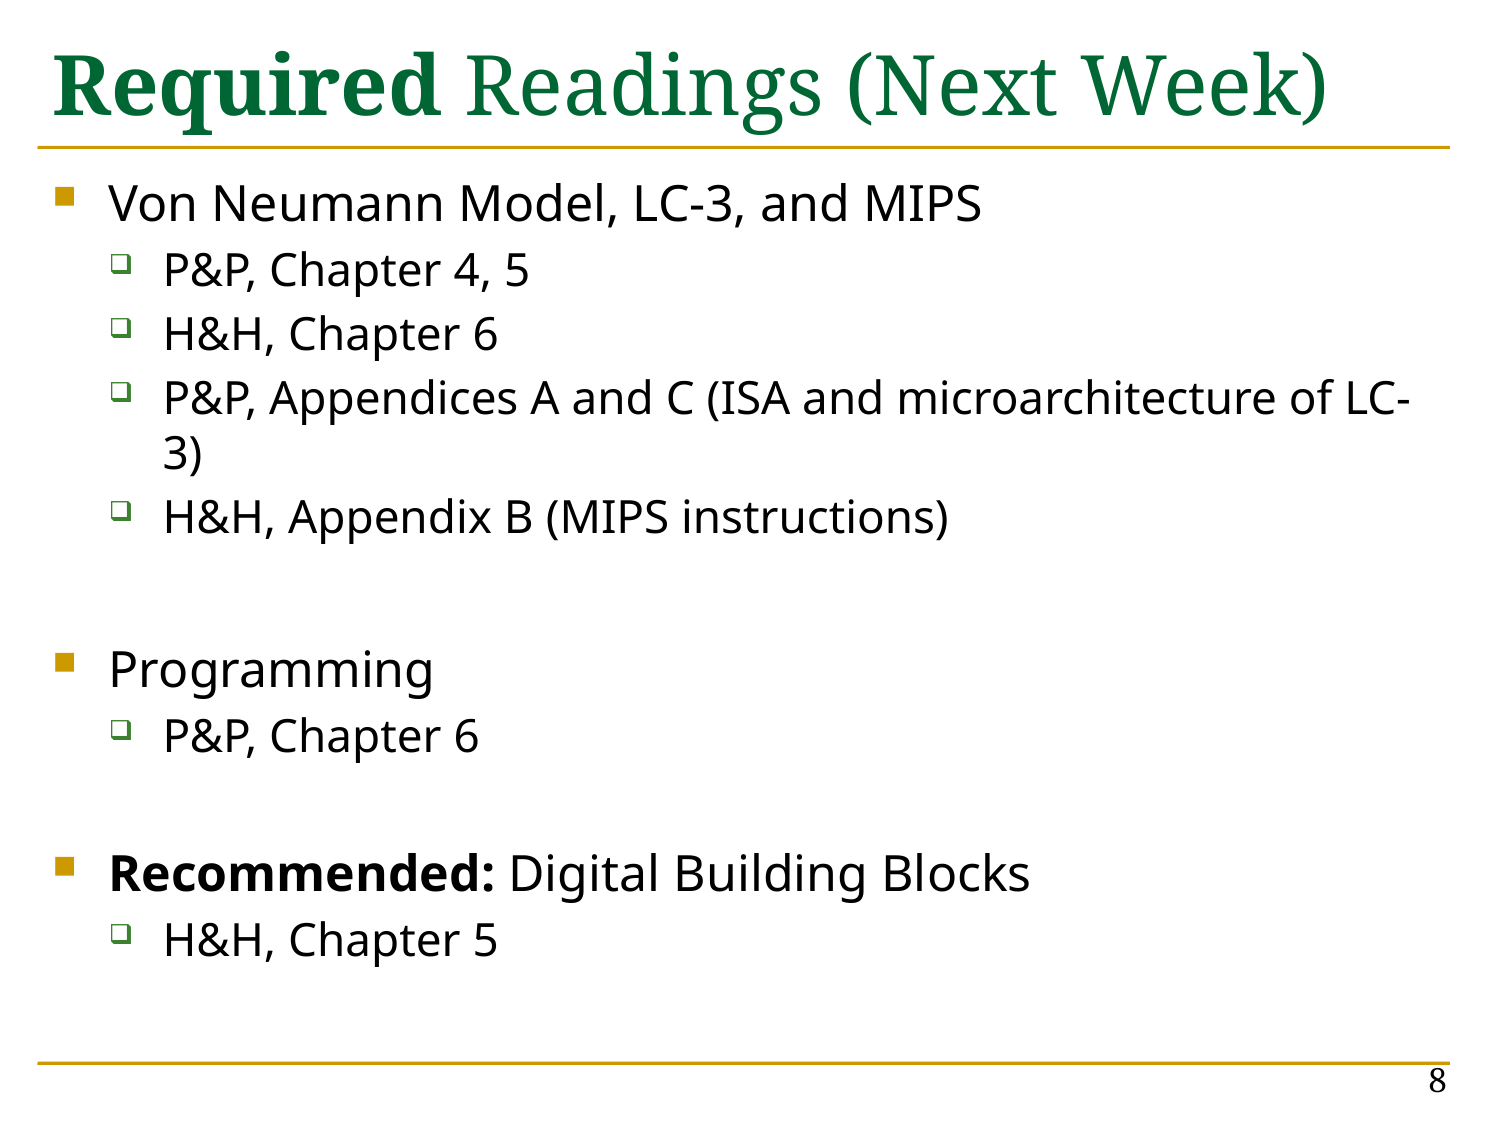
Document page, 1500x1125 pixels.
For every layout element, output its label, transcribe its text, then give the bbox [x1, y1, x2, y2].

title Required Readings (Next Week) [37, 24, 1450, 163]
slide_number 8 [1111, 1036, 1462, 1112]
list Von Neumann Model, LC-3, and MIPS P&P, Chapter 4, 5 H&H, Chapter 6 P&P, Appendices A and C (ISA and microarchitecture of LC-3) H&H, Appendix B (MIPS instructions) Programming P&P, Chapter 6 Recommended: Digital Building Blocks H&H, Chapter 5 [37, 163, 1450, 1016]
